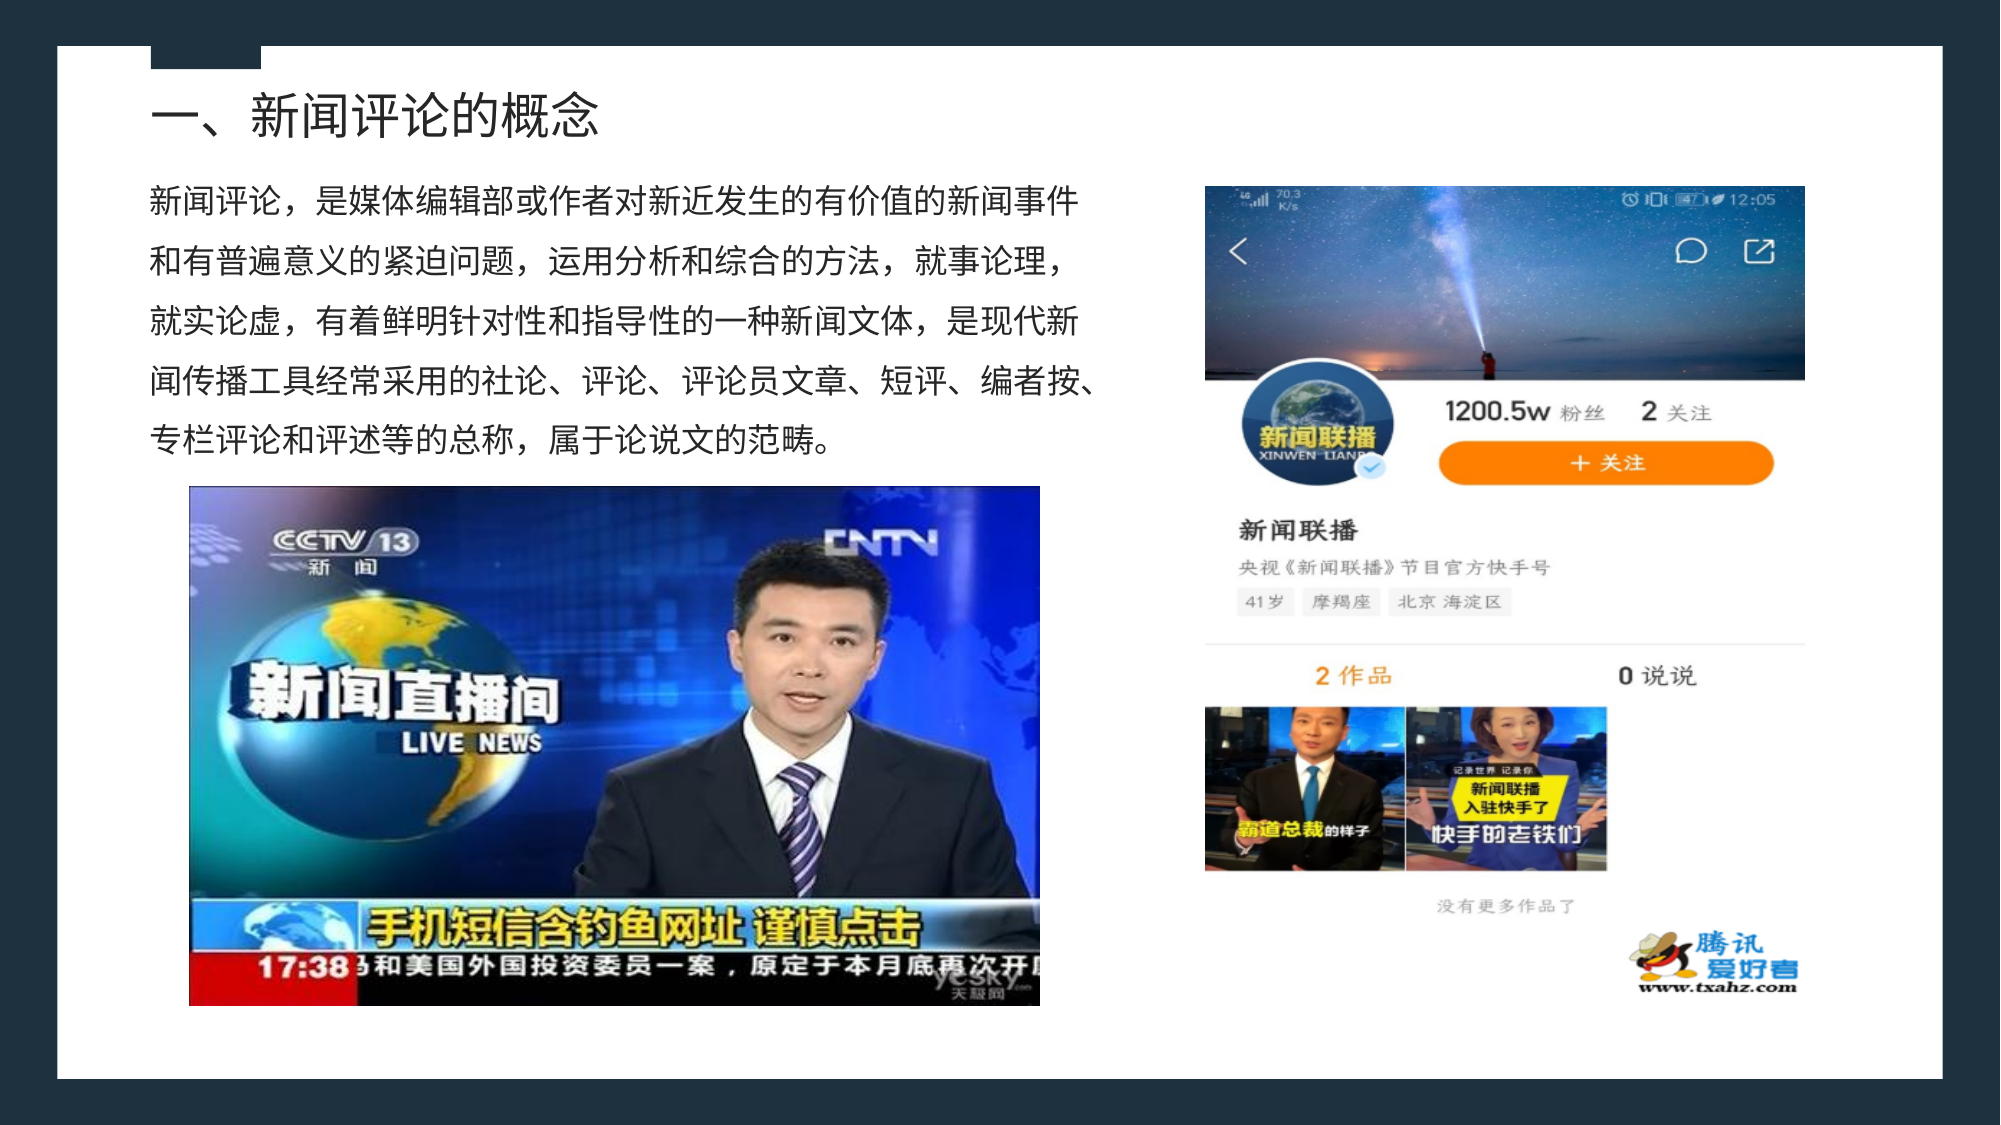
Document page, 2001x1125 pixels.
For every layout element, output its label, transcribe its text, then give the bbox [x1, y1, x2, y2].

picture [189, 486, 1040, 1006]
text_box 新闻评论，是媒体编辑部或作者对新近发生的有价值的新闻事件和有普遍意义的紧迫问题，运用分析和综合的方法，就事论理，就实论虚，有着鲜明针对性和指导性的一种新闻文体，是现代新闻传播工具经常采用的社论、评论、评论员文章、短评、编者按、 专栏评论和评述等的总称，属于论说文的范畴。 [134, 152, 1126, 467]
picture [1205, 186, 1805, 1006]
text_box 一、新闻评论的概念 [150, 77, 846, 152]
